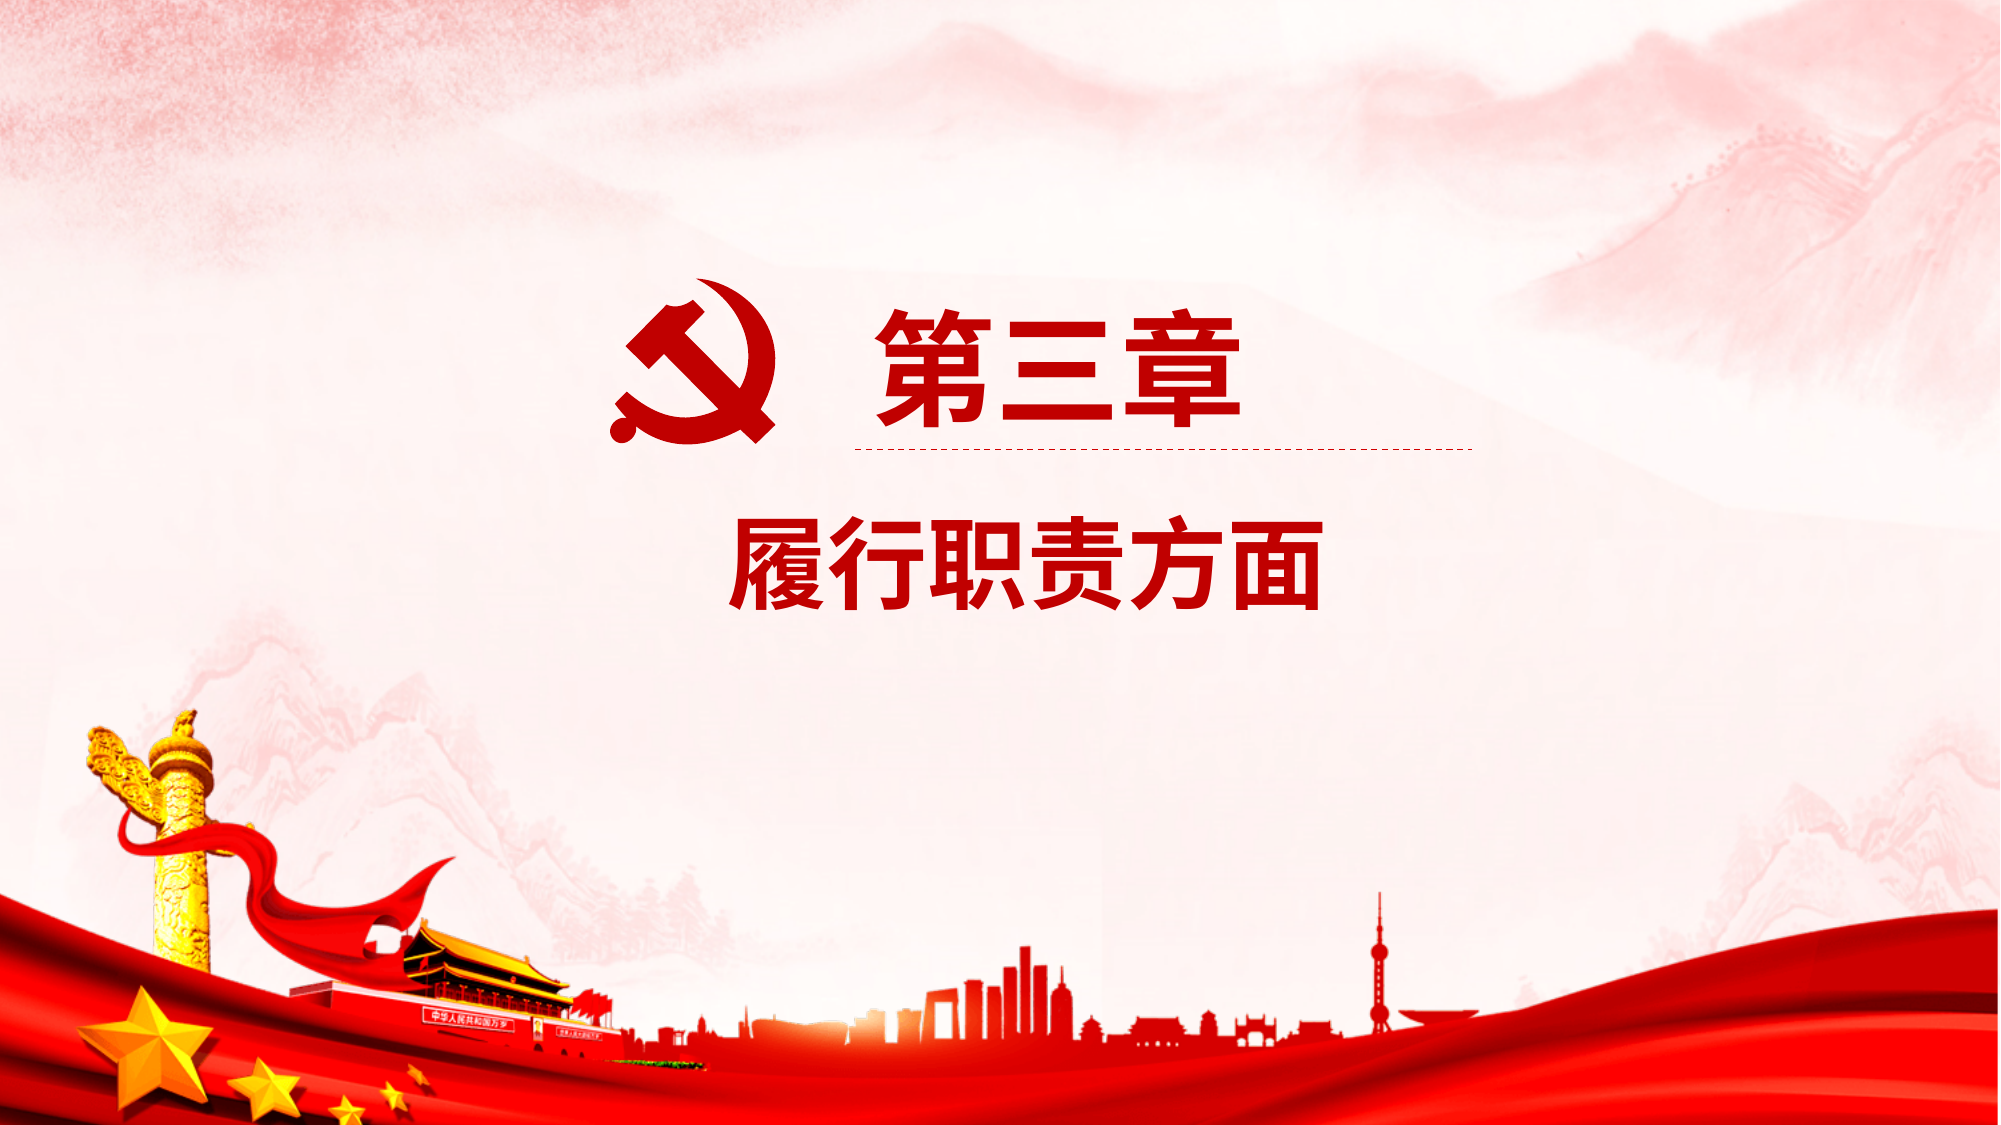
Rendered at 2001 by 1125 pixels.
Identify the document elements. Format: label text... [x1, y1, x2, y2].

text_box [610, 278, 776, 445]
text_box 第三章 [855, 284, 1378, 449]
picture [0, 0, 2001, 1125]
text_box 履行职责方面 [410, 494, 1645, 630]
